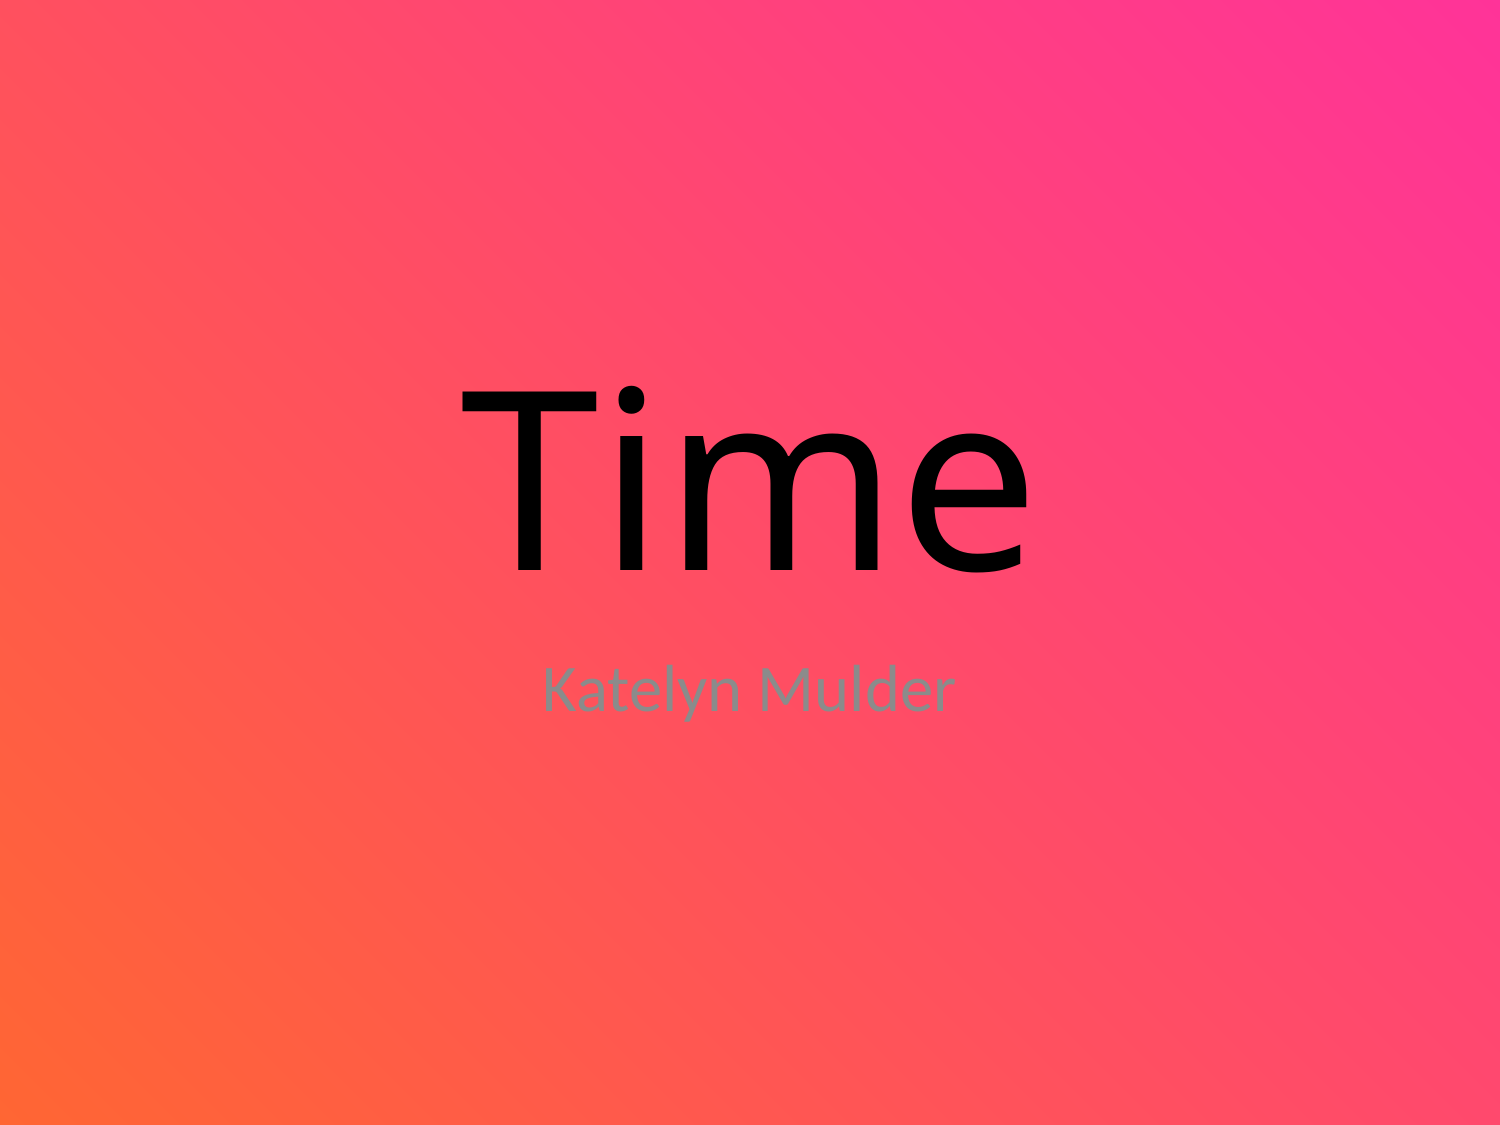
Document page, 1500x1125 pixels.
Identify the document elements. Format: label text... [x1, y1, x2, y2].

subtitle Katelyn Mulder [225, 637, 1275, 925]
title Time [112, 349, 1388, 591]
